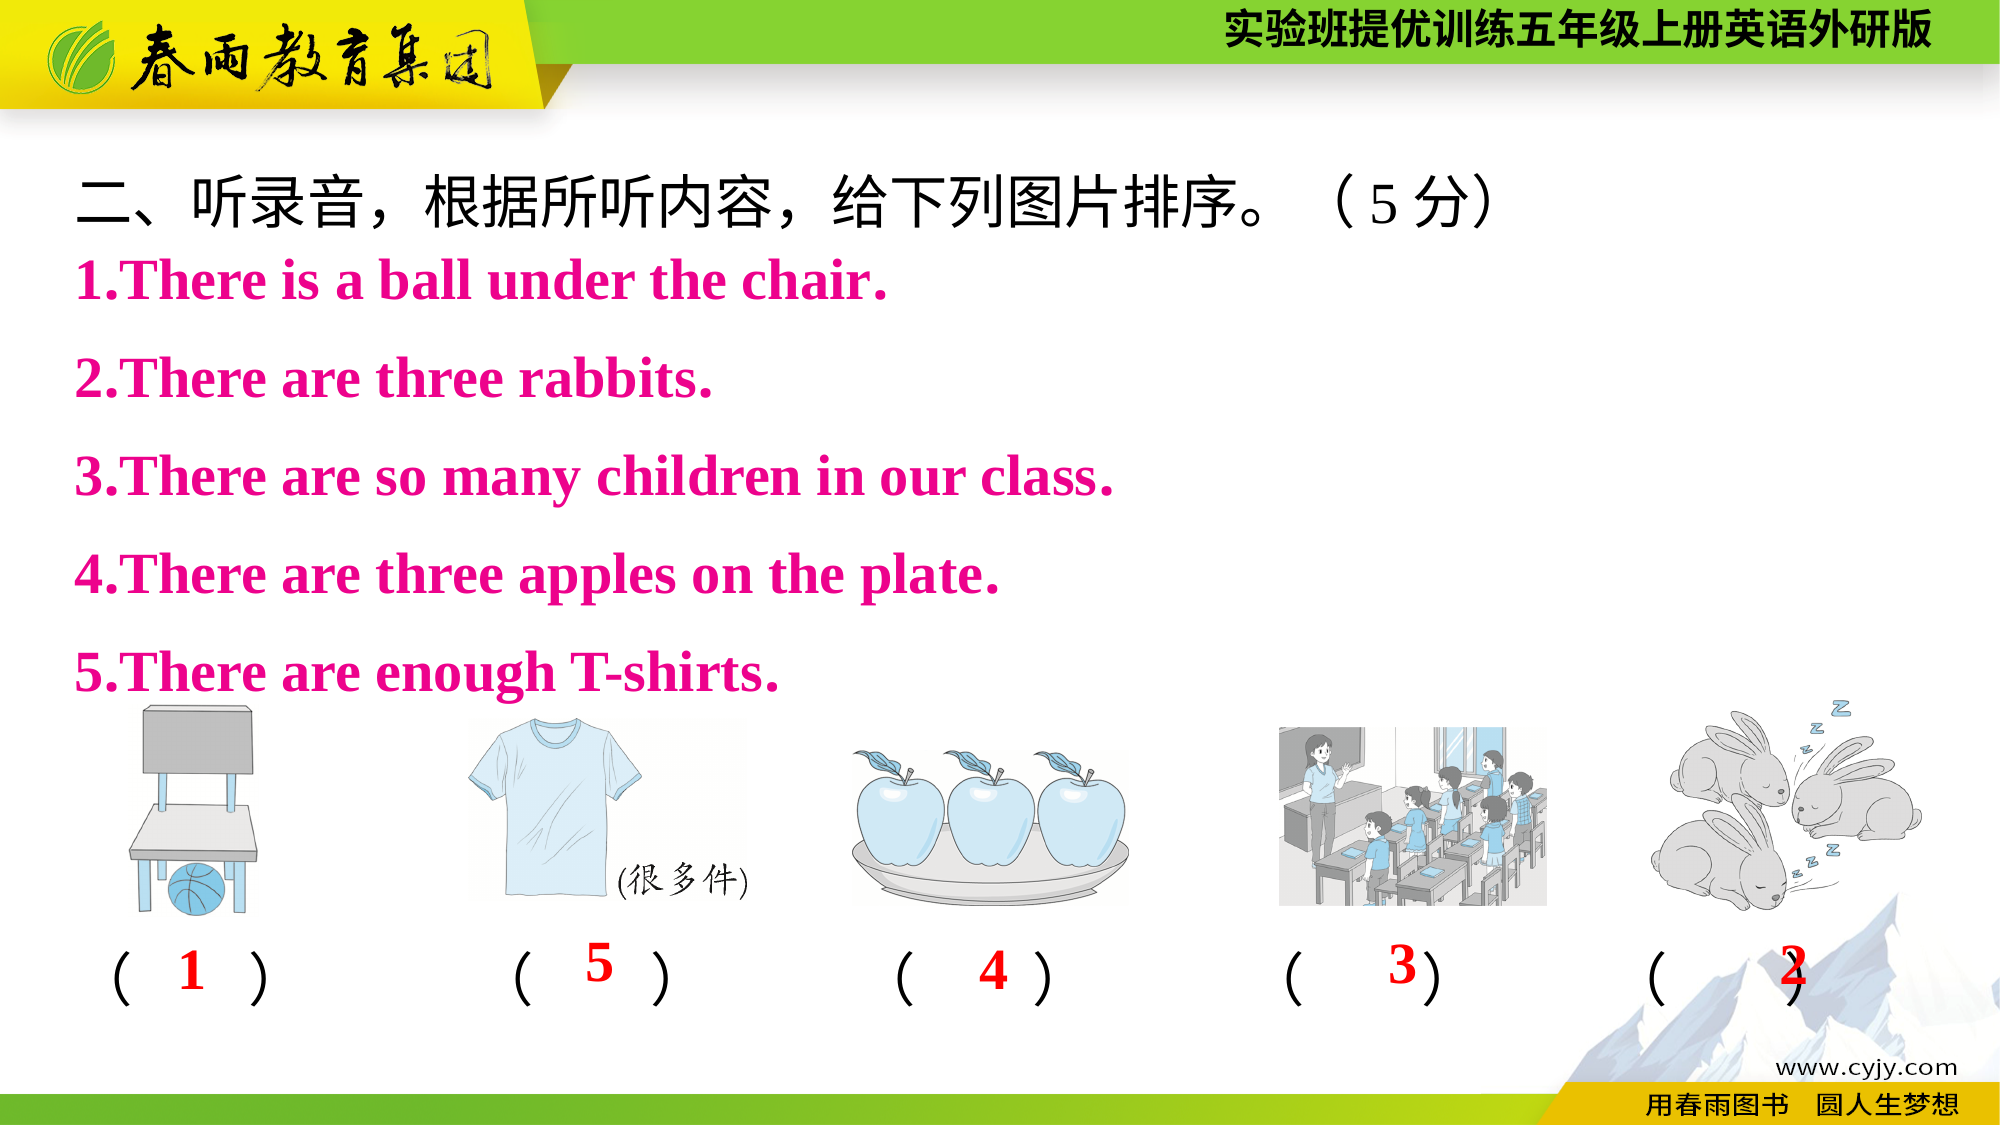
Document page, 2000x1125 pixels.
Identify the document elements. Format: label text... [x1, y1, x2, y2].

text_box 2 [1765, 920, 1824, 1004]
text_box 3 [1373, 917, 1433, 1002]
text_box 4 [964, 923, 1038, 1009]
text_box 5 [570, 915, 630, 1001]
text_box 1.There is a ball under the chair. 2.There are three rabbits. 3.There are so many children in our class. 4.There are three apples on the plate. 5.There are enough T-shirts. [59, 205, 1944, 711]
list 二、听录音，根据所听内容，给下列图片排序。（5分） （ ） （ ） （ ） （ ） （ ） [59, 122, 1944, 205]
list 二、听录音，根据所听内容，给下列图片排序。（5分） （ ） （ ） （ ） （ ） （ ） [59, 711, 1944, 1032]
picture [0, 0, 2000, 1125]
text_box 1 [162, 925, 222, 1009]
